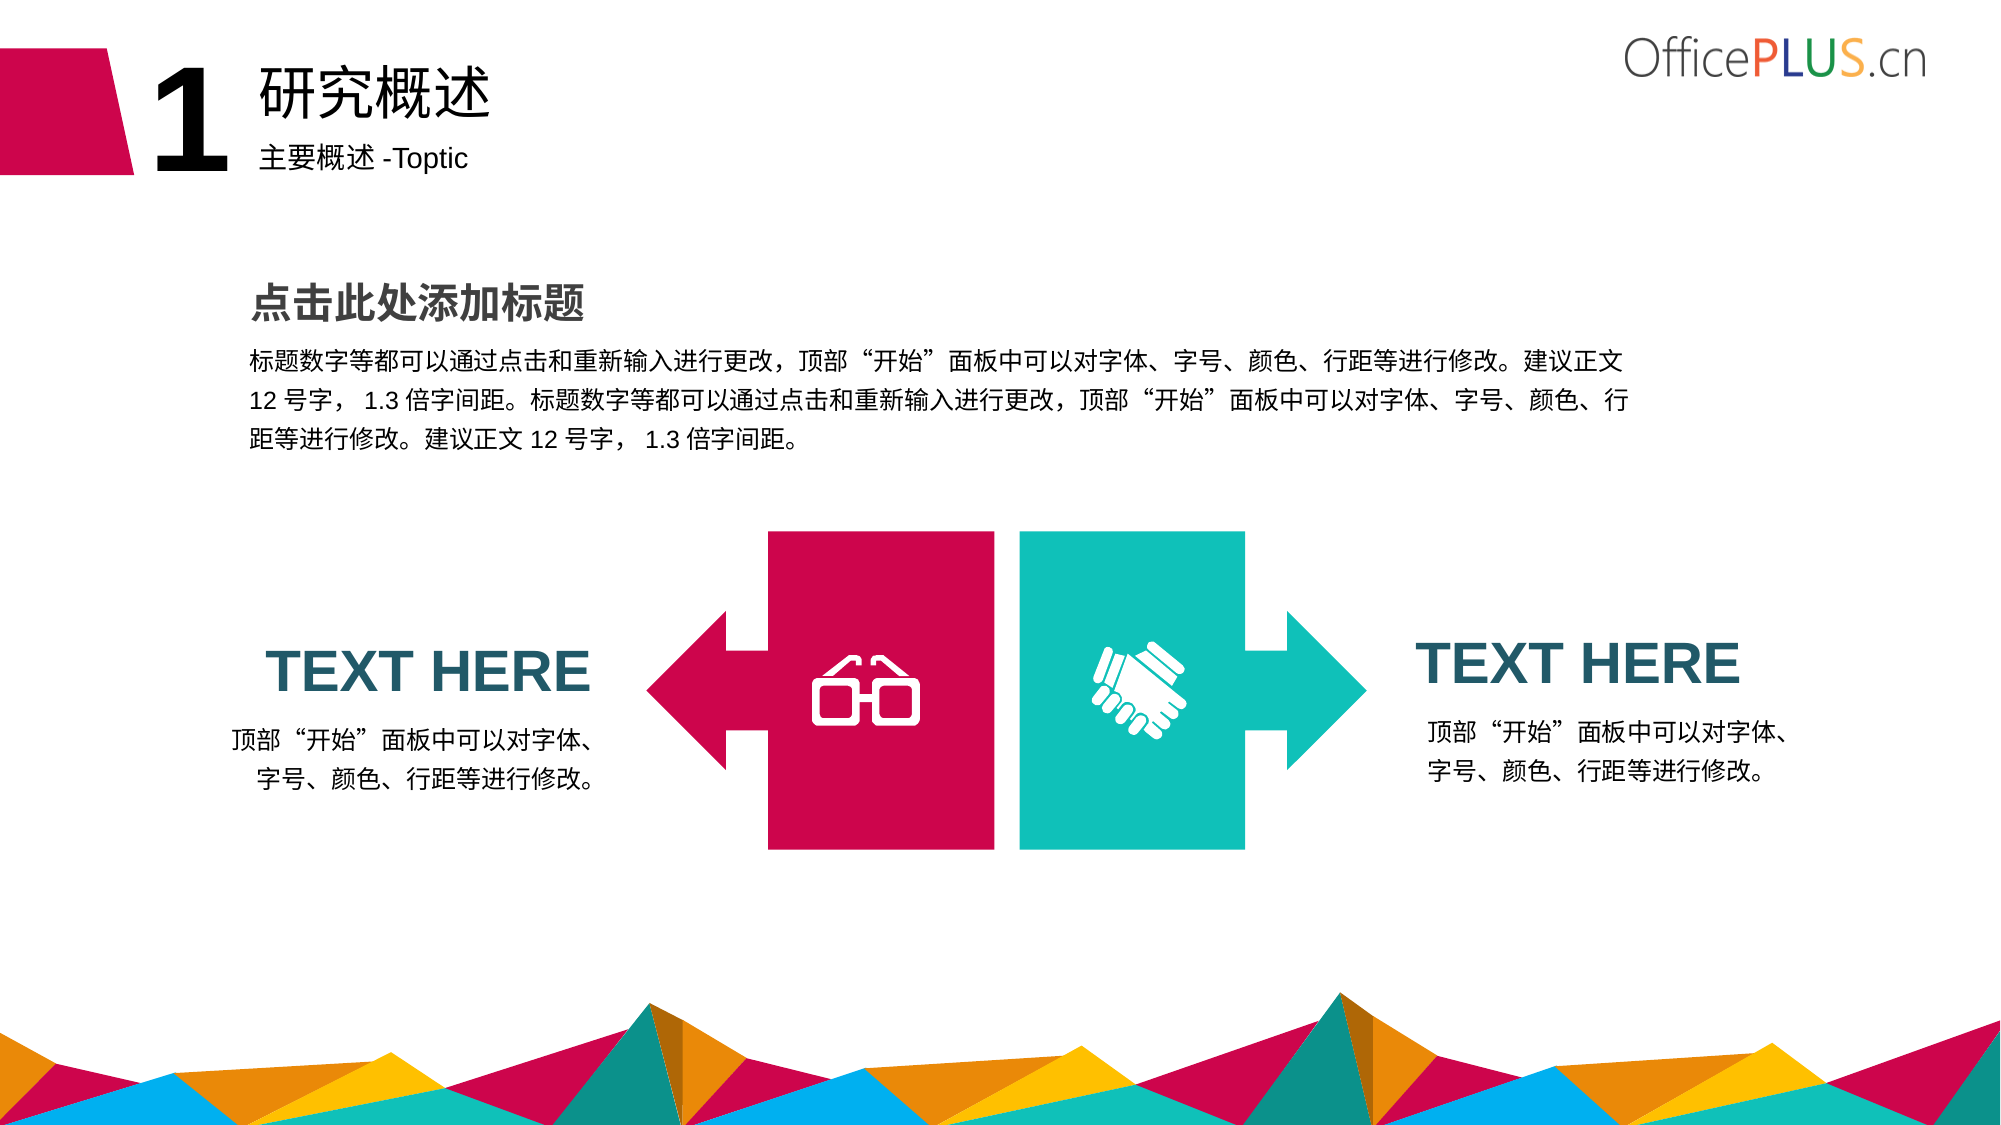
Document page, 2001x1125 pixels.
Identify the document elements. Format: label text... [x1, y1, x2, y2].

text_box 标题数字等都可以通过点击和重新输入进行更改，顶部“开始”面板中可以对字体、字号、颜色、行距等进行修改。建议正文12号字，1.3倍字间距。标题数字等都可以通过点击和重新输入进行更改，顶部“开始”面板中可以对字体、字号、颜色、行距等进行修改。建议正文12号字，1.3倍字间距。 [234, 329, 1664, 462]
text_box 主要概述-Toptic [243, 132, 513, 183]
text_box 顶部“开始”面板中可以对字体、字号、颜色、行距等进行修改。 [1412, 699, 1819, 793]
text_box 1 [134, 13, 353, 209]
text_box [644, 530, 996, 851]
text_box 顶部“开始”面板中可以对字体、字号、颜色、行距等进行修改。 [215, 708, 622, 801]
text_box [812, 655, 920, 726]
text_box TEXT HERE [250, 626, 607, 711]
text_box 点击此处添加标题 [235, 244, 600, 335]
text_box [1091, 641, 1187, 740]
text_box 研究概述 [243, 48, 513, 132]
picture [1624, 36, 1925, 77]
text_box [0, 47, 134, 177]
text_box TEXT HERE [1400, 617, 1757, 703]
text_box [1018, 530, 1369, 851]
